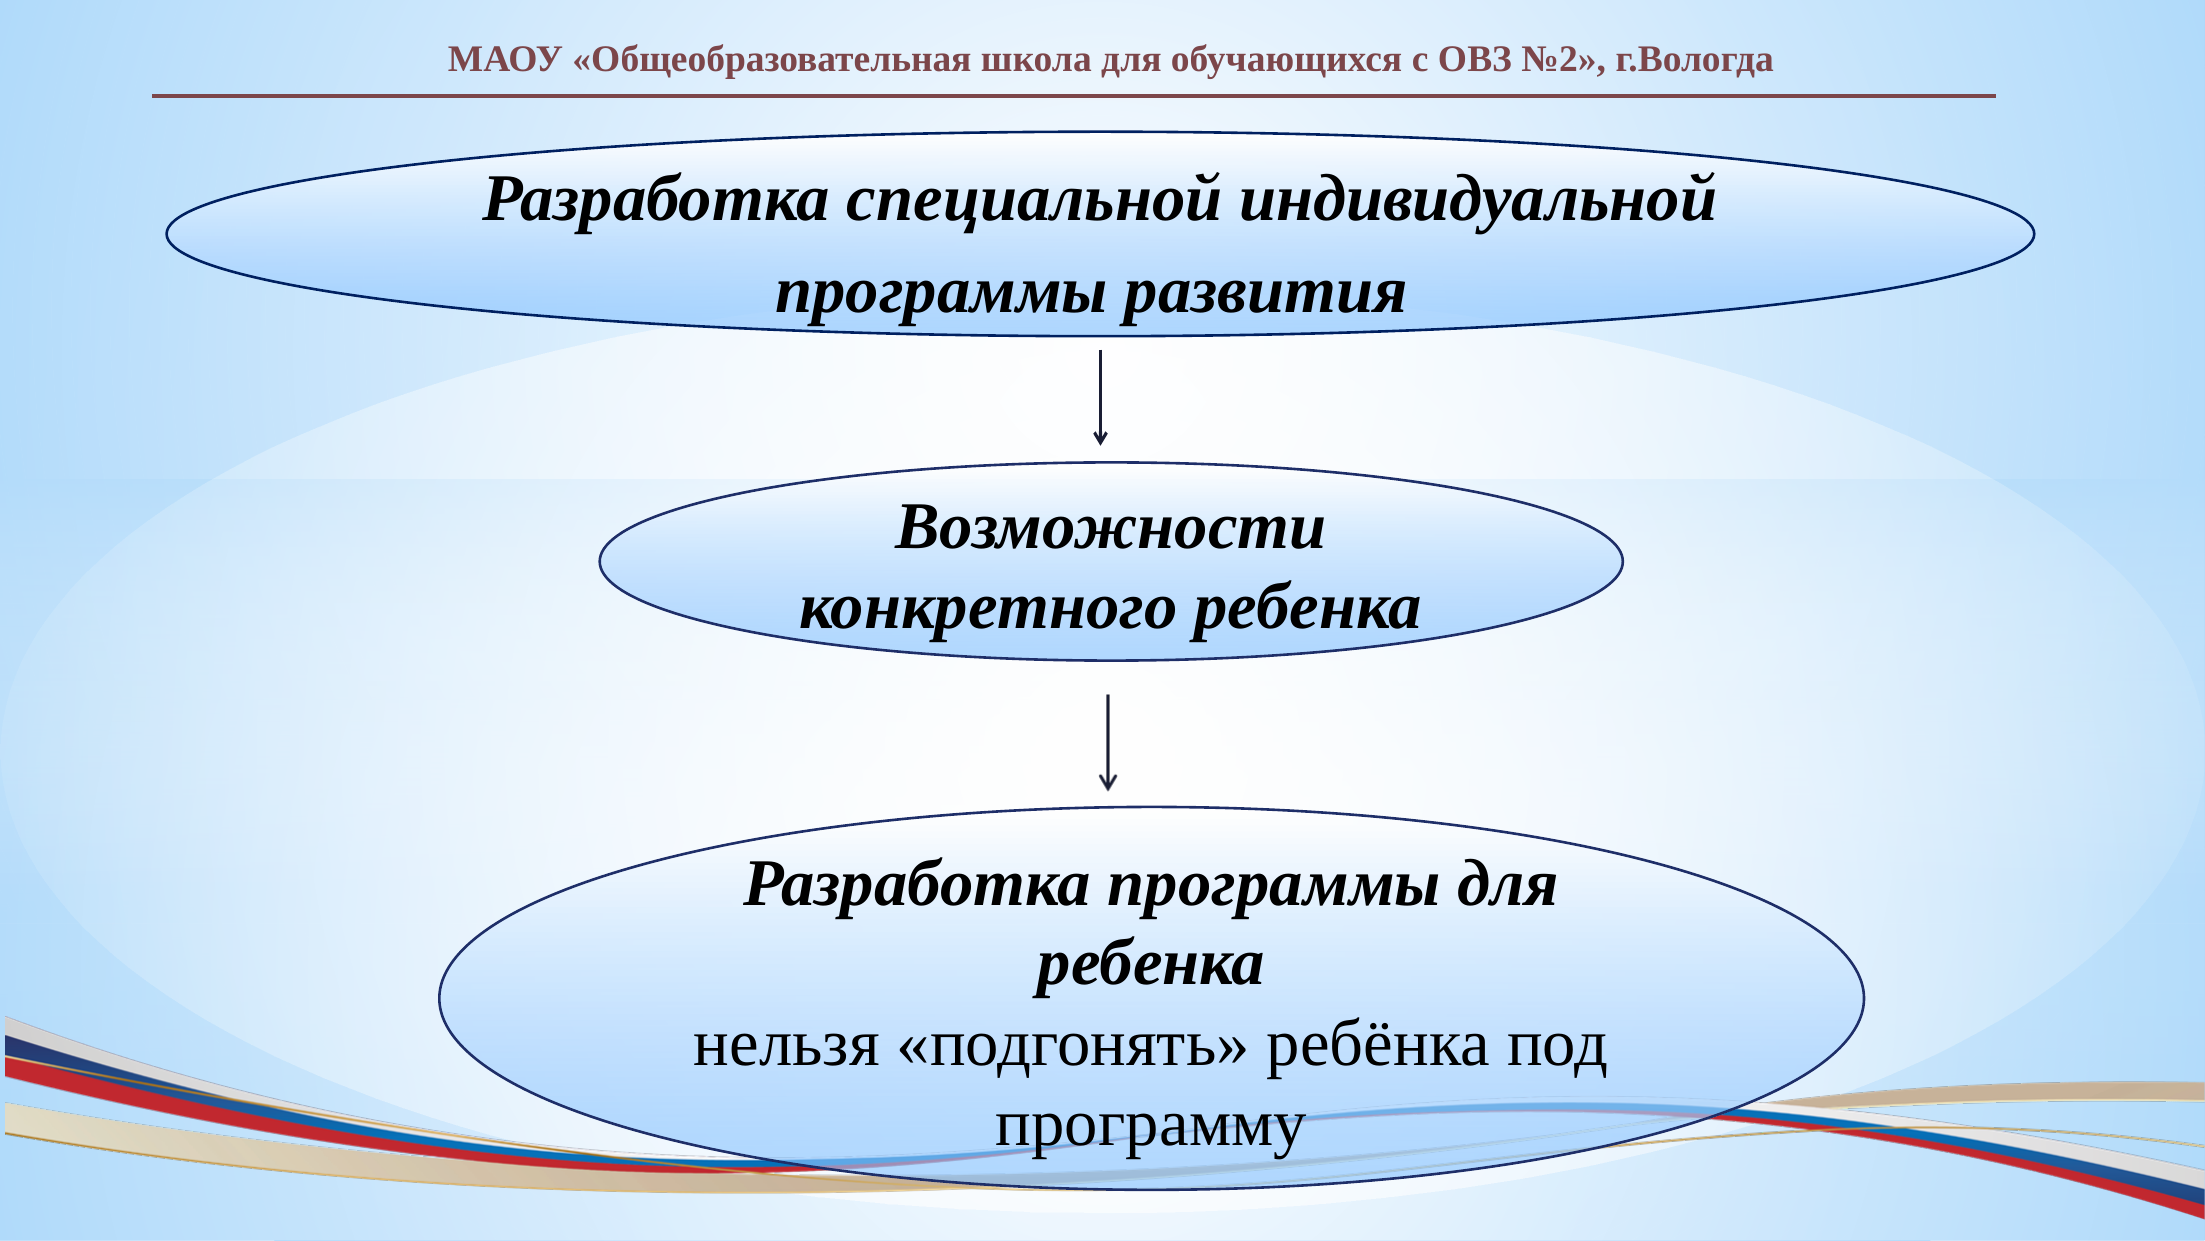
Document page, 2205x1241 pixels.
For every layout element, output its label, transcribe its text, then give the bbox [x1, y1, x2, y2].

text_box МАОУ «Общеобразовательная школа для обучающихся с ОВЗ №2», г.Вологда [54, 26, 2168, 87]
text_box Разработка программы для ребенка нельзя «подгонять» ребёнка под программу [438, 805, 1866, 1014]
picture [5, 1015, 2205, 1223]
text_box Возможности конкретного ребенка [598, 461, 1625, 662]
picture [1092, 694, 1124, 808]
text_box Разработка специальной индивидуальной программы развития [165, 130, 2036, 338]
